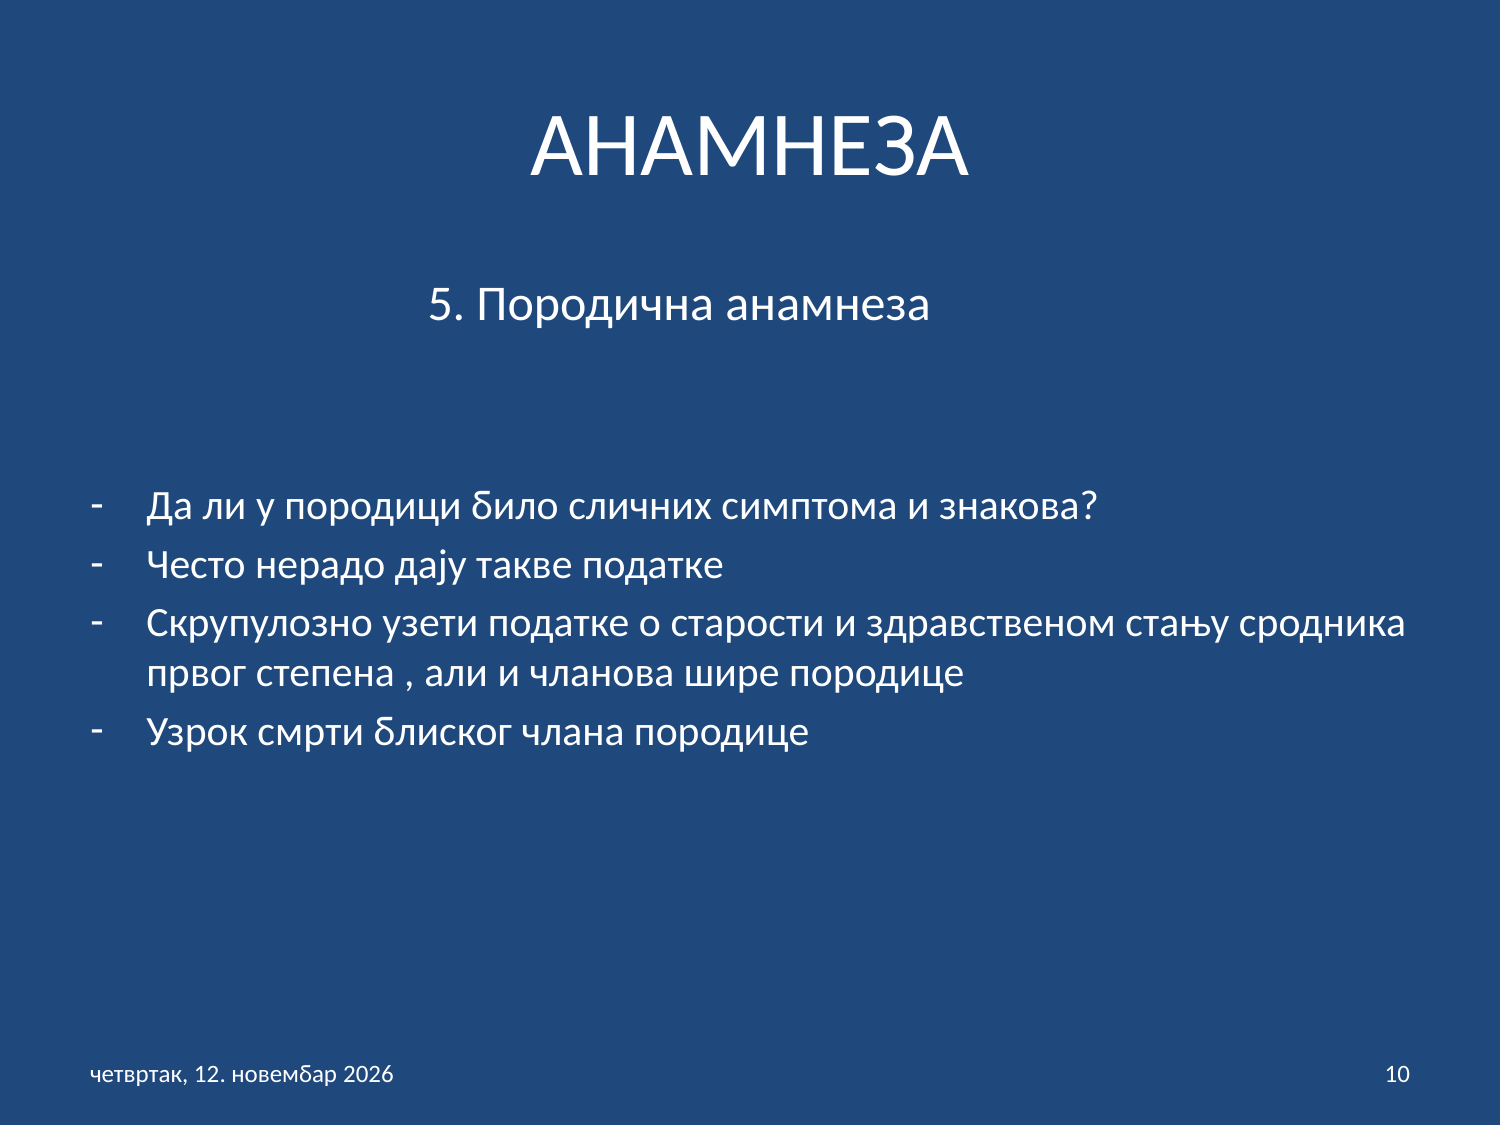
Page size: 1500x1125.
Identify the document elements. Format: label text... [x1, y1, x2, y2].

list 5. Породична анамнеза Да ли у породици било сличних симптома и знакова? Често нерадо дају такве податке Скрупулозно узети податке о старости и здравственом стању сродника првог степена , али и чланова шире породице Узрок смрти блиског члана породице [75, 262, 1425, 1005]
slide_number среда, 22. септембар 2021 [75, 1042, 425, 1103]
title АНАМНЕЗА [75, 45, 1425, 233]
slide_number 10 [1074, 1042, 1425, 1103]
